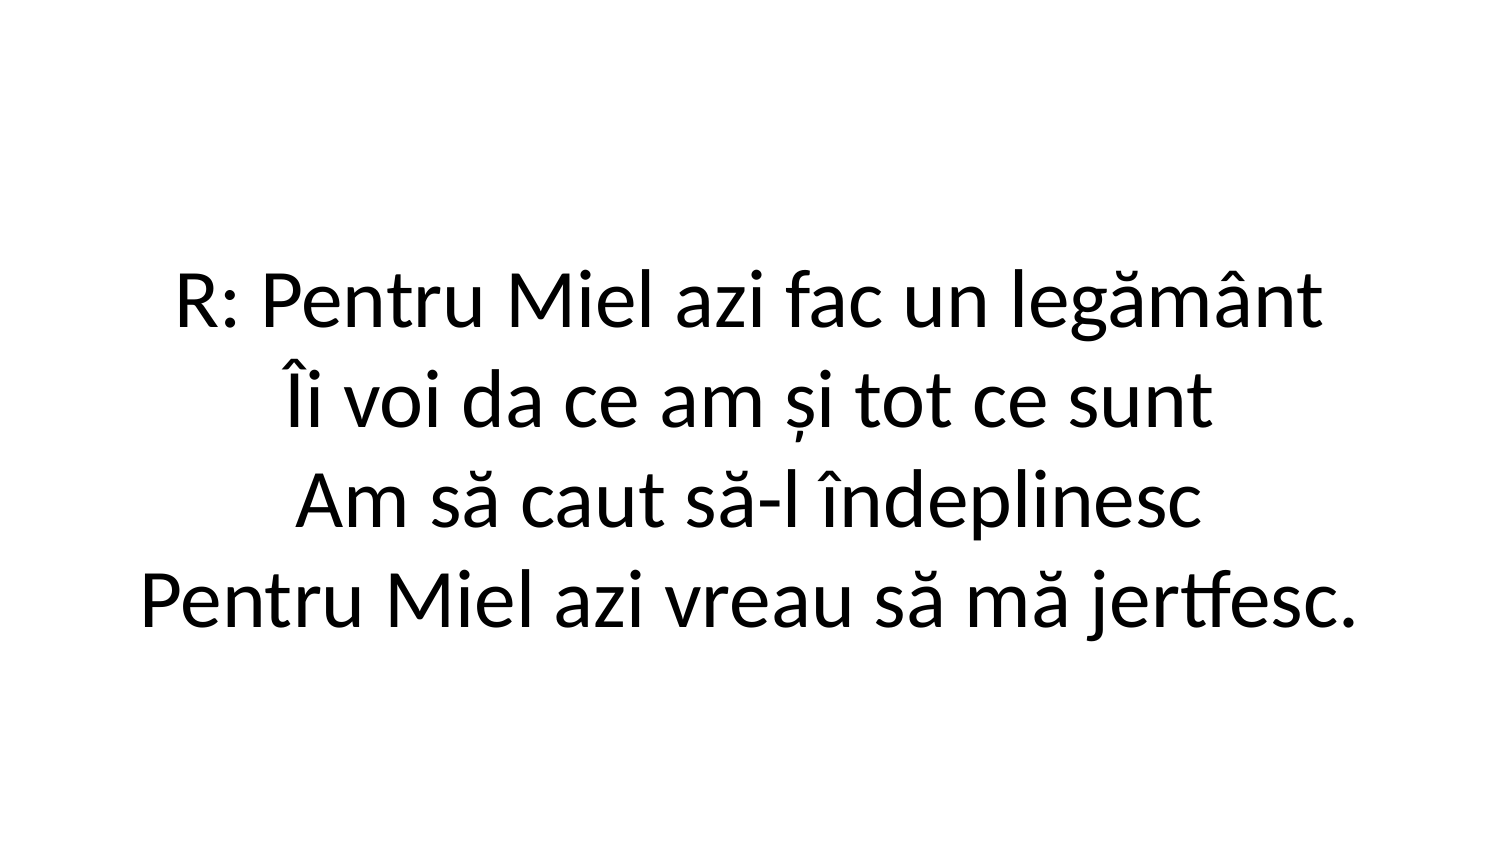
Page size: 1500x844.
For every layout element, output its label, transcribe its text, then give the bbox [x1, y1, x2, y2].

text_box R: Pentru Miel azi fac un legământ Îi voi da ce am și tot ce sunt Am să caut să-l îndeplinesc Pentru Miel azi vreau să mă jertfesc. [124, 192, 1376, 652]
